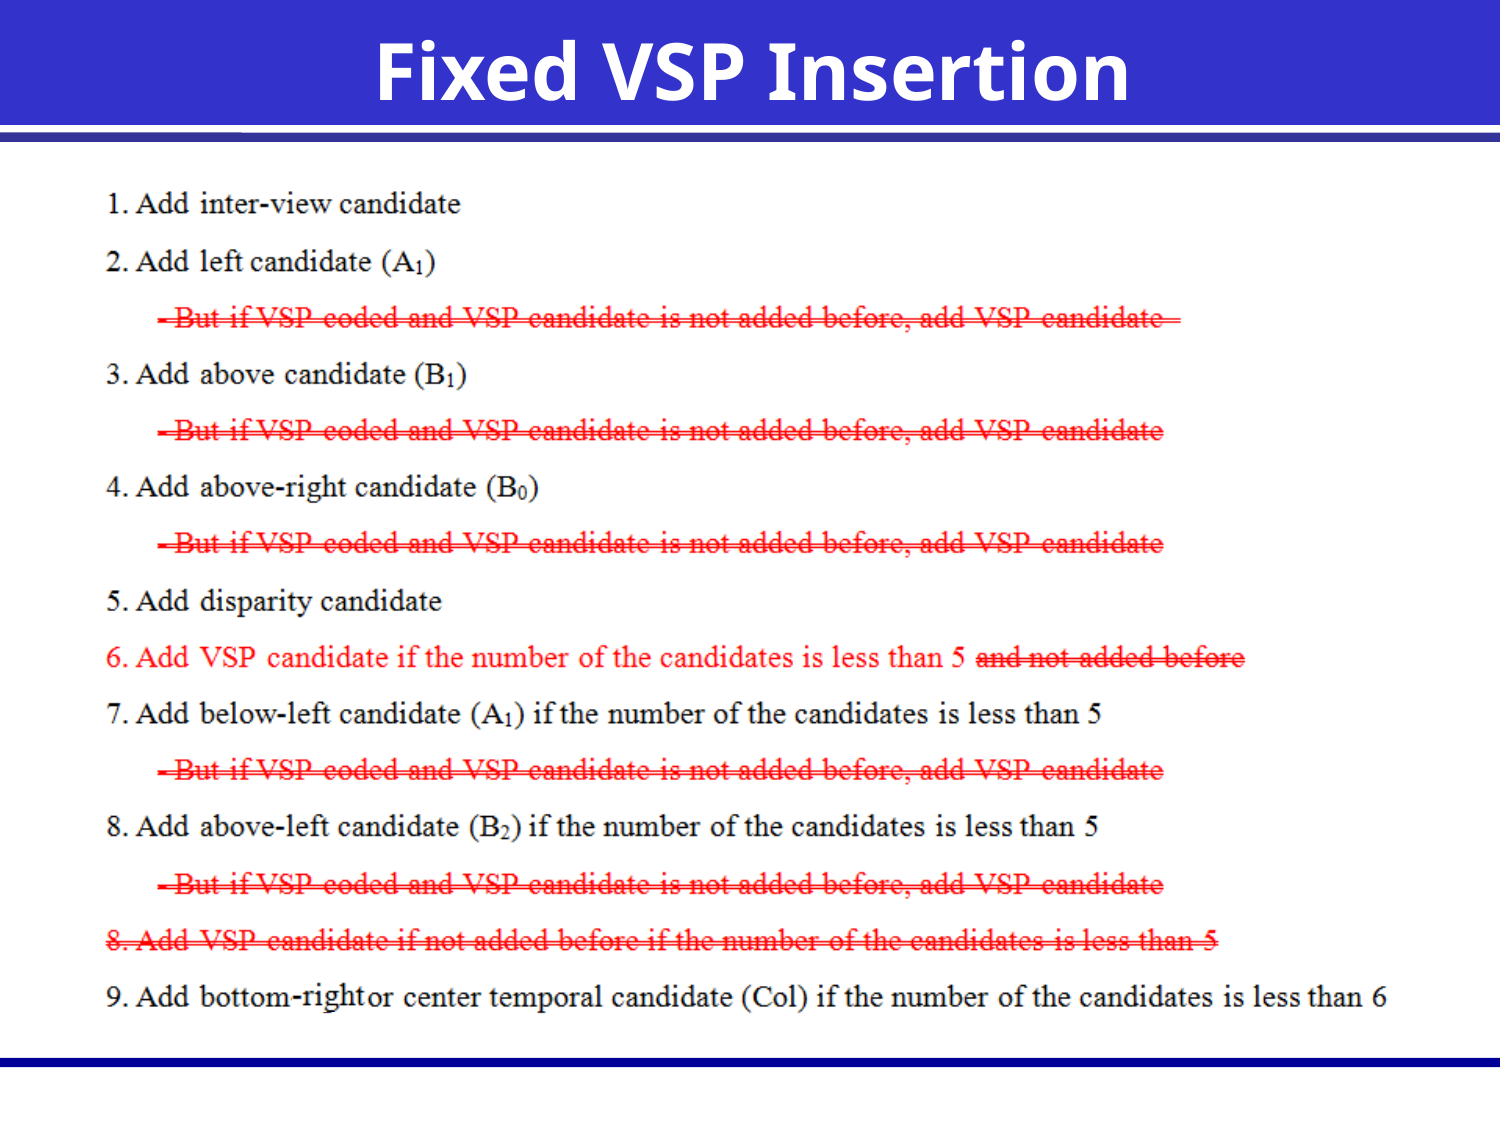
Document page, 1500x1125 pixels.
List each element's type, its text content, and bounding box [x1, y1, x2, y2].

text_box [103, 187, 1397, 1021]
title Fixed VSP Insertion [46, 12, 1460, 126]
